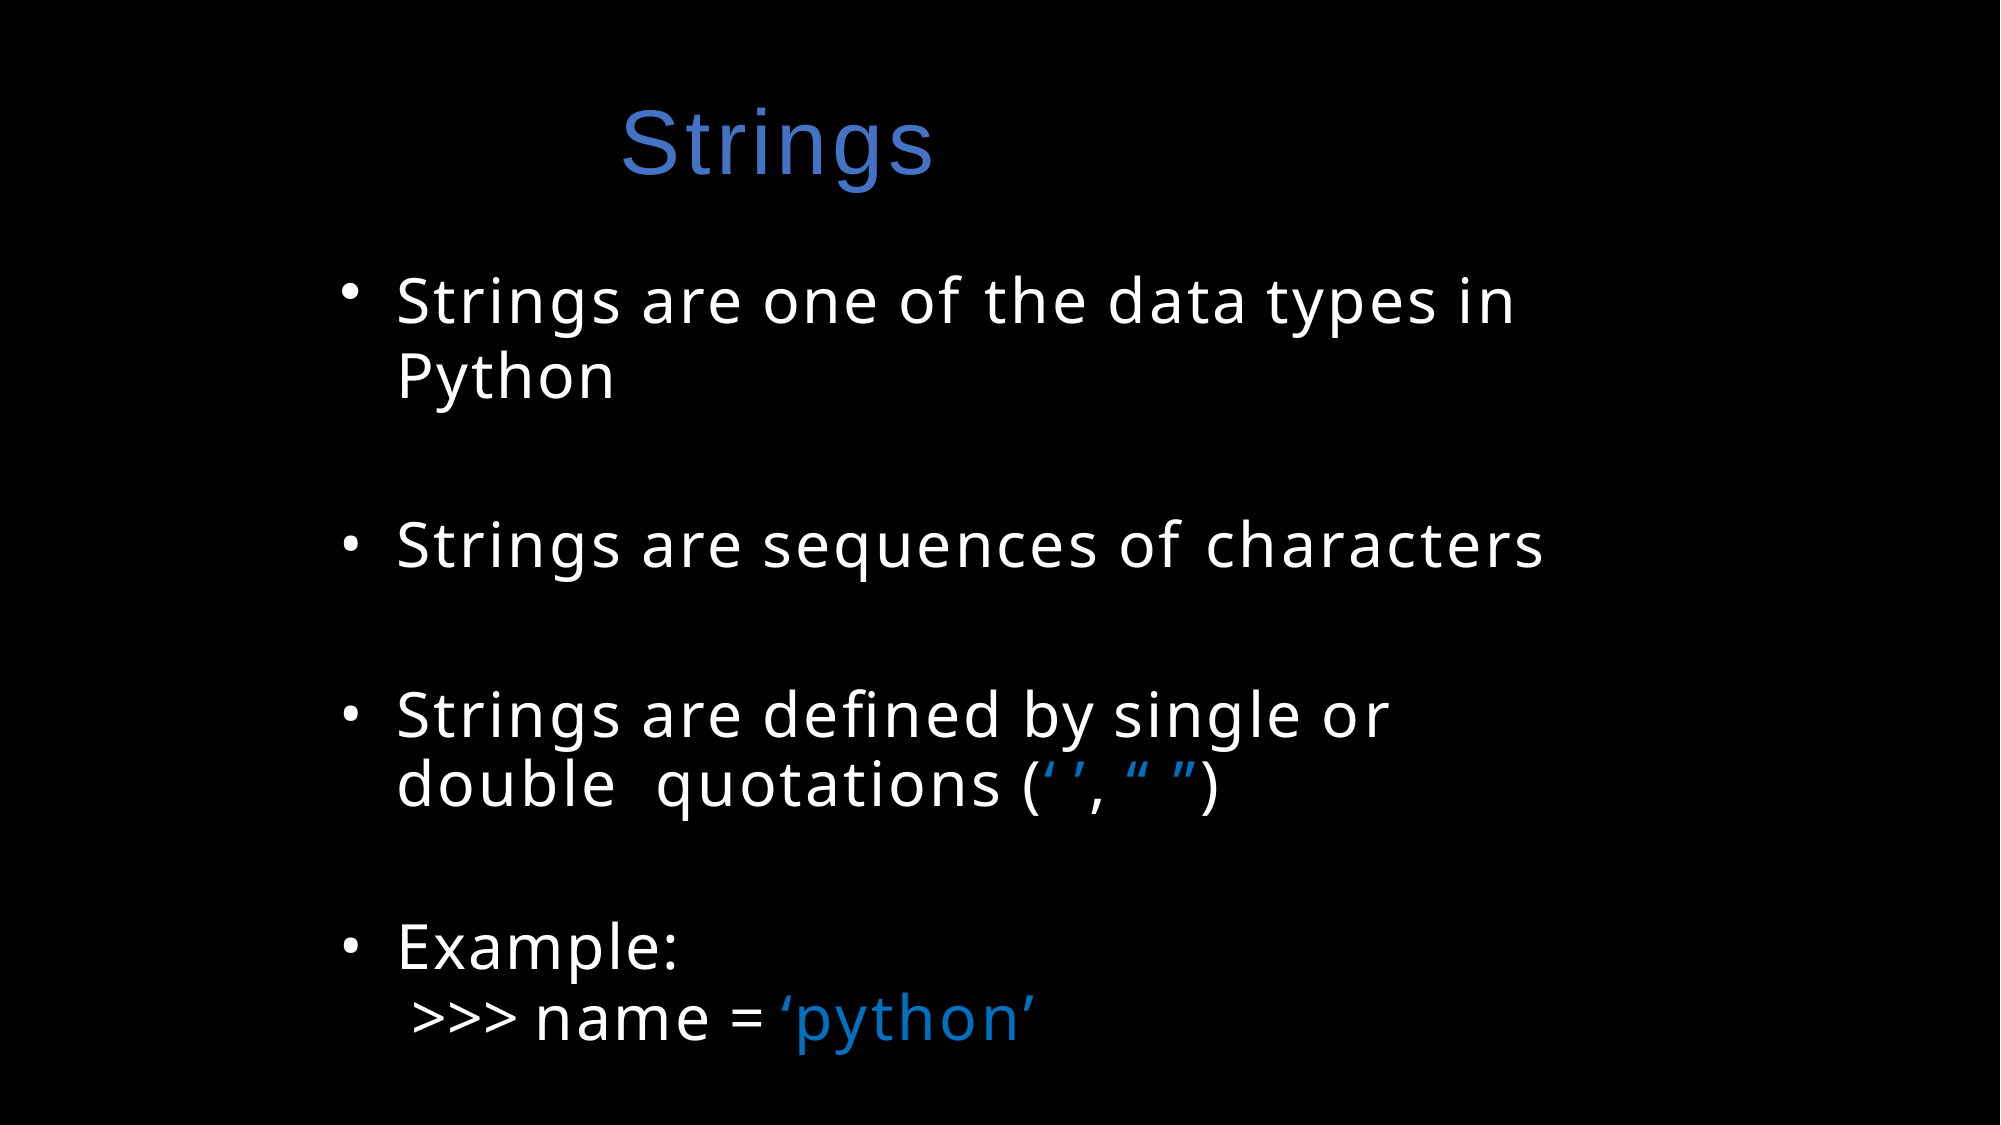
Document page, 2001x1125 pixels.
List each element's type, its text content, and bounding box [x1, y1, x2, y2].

title Strings [617, 41, 1383, 232]
text_box Strings are one of the data types in Python Strings are sequences of characters Strings are defined by single or double quotations (‘ ’, “ ”) Example: >>> name = ‘python’ [337, 259, 1684, 1053]
